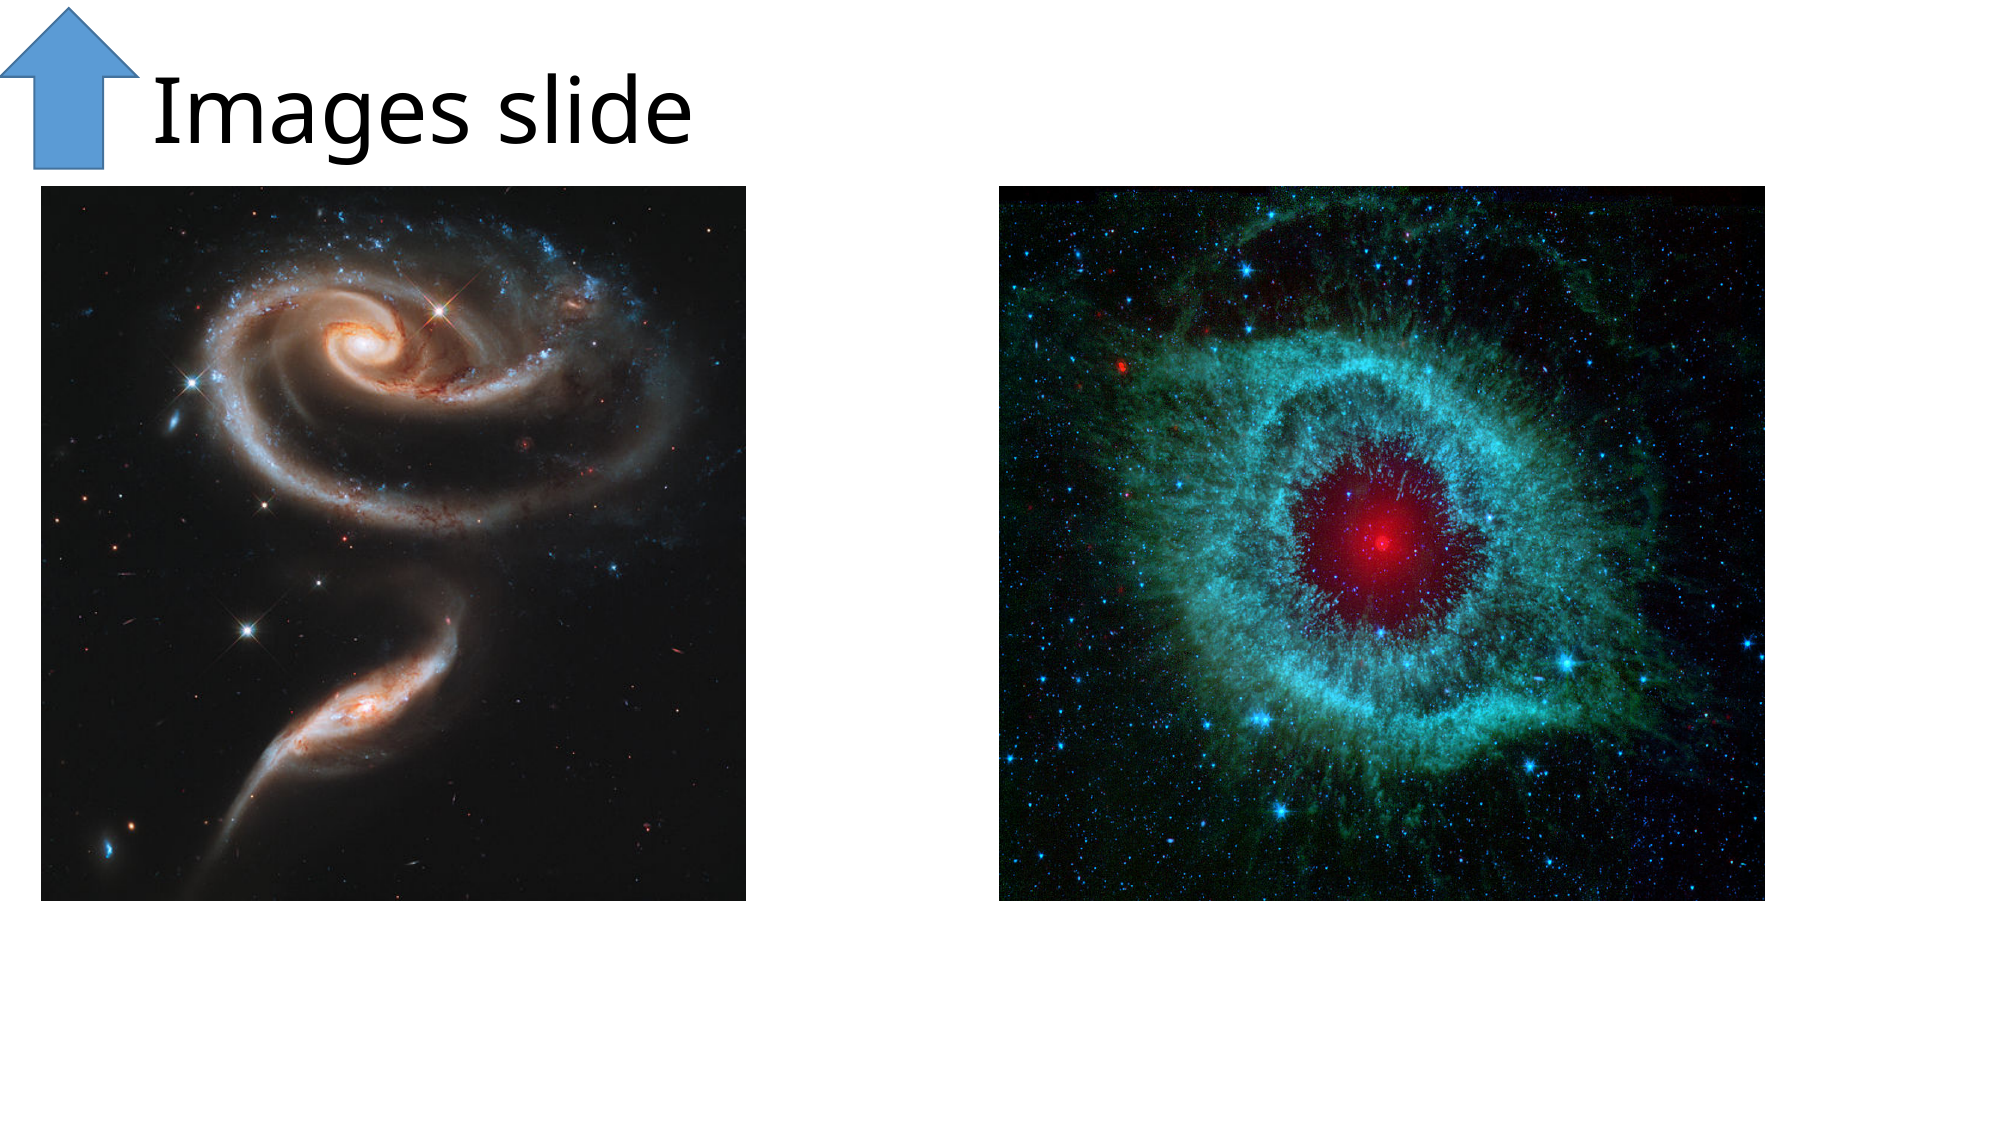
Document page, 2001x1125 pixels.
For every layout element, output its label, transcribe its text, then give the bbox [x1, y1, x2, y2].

title Images slide [137, 59, 1863, 278]
picture [999, 186, 1765, 901]
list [41, 186, 746, 901]
text_box [0, 6, 140, 170]
